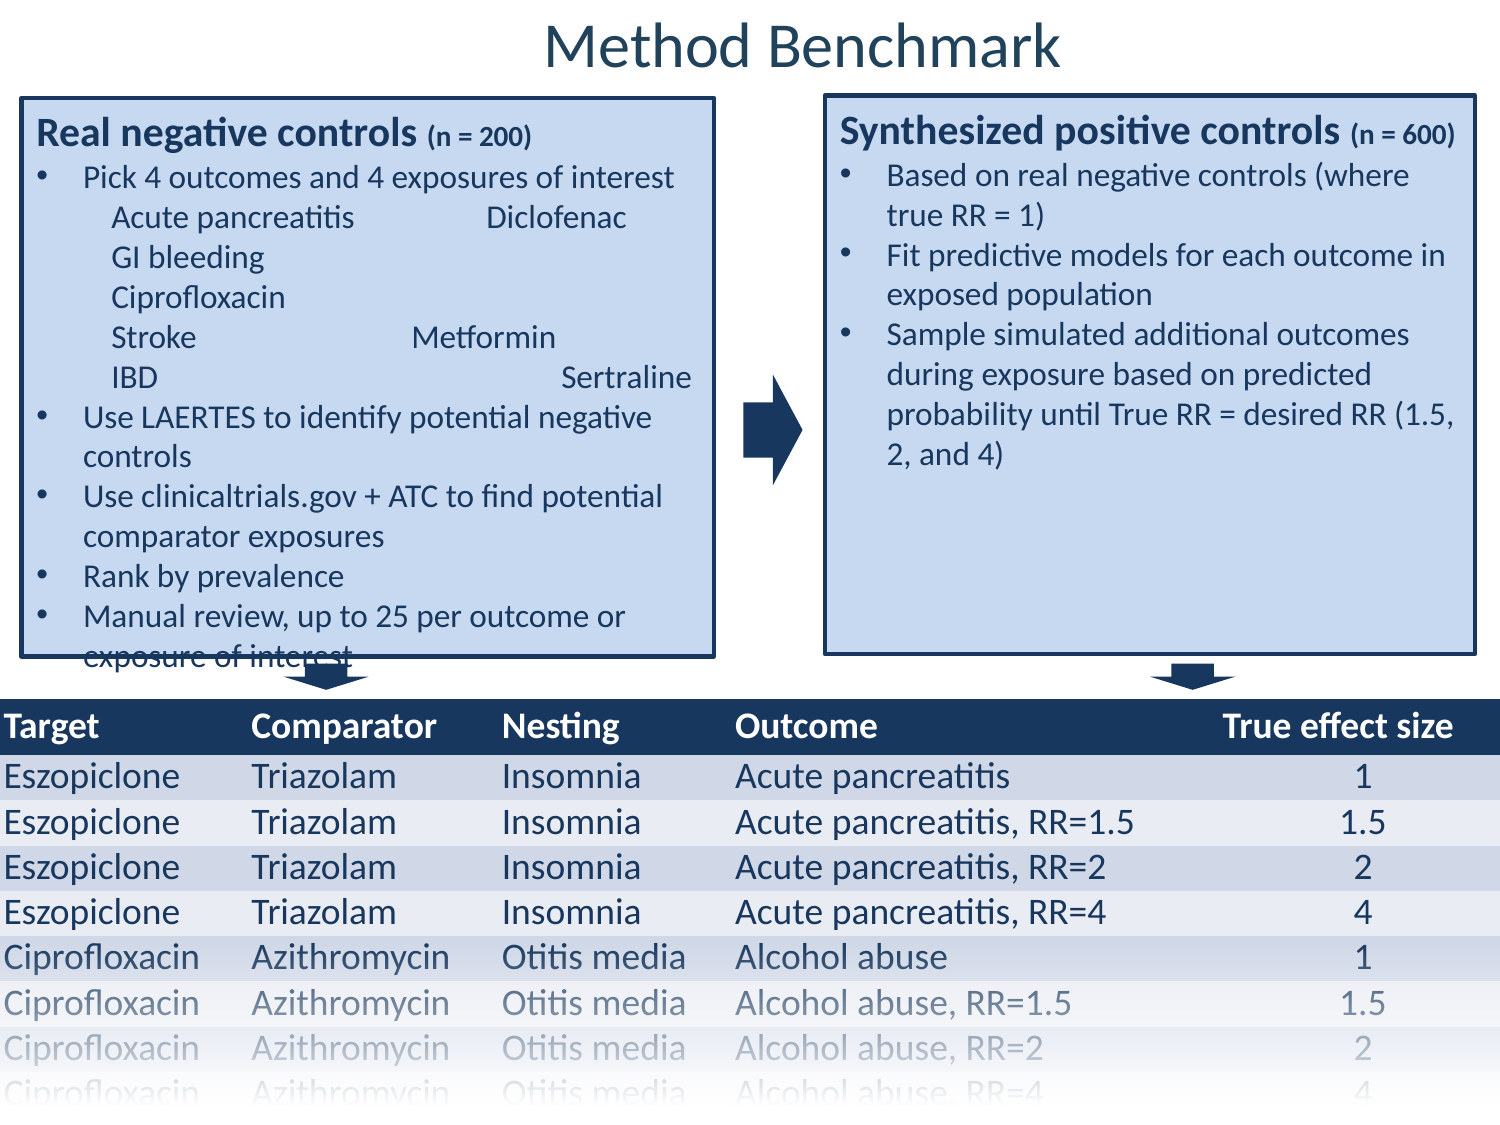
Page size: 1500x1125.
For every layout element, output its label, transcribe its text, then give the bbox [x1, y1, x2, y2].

table_cell Triazolam [248, 846, 498, 891]
table_header Nesting [498, 699, 731, 755]
text_box Real negative controls (n = 200) Pick 4 outcomes and 4 exposures of interest Acute pancreatitis Diclofenac GI bleeding Ciprofloxacin Stroke Metformin IBD Sertraline Use LAERTES to identify potential negative controls Use clinicaltrials.gov + ATC to find potential comparator exposures Rank by prevalence Manual review, up to 25 per outcome or exposure of interest [19, 96, 716, 659]
table_header True effect size [1219, 699, 1500, 755]
text_box [0, 939, 1500, 1125]
table_cell Insomnia [498, 846, 731, 891]
table_cell Acute pancreatitis, RR=4 [731, 891, 1219, 936]
table_cell Eszopiclone [0, 846, 248, 891]
table_header Outcome [731, 699, 1219, 755]
text_box [281, 661, 371, 692]
table_cell 4 [1219, 891, 1500, 936]
table_cell Insomnia [498, 755, 731, 800]
table_cell 1 [1219, 755, 1500, 800]
table_cell Acute pancreatitis, RR=1.5 [731, 800, 1219, 846]
table_cell 1.5 [1219, 800, 1500, 846]
table_cell Triazolam [248, 891, 498, 936]
table_cell 2 [1219, 846, 1500, 891]
table_cell Acute pancreatitis [731, 755, 1219, 800]
text_box [1147, 661, 1238, 692]
text_box [741, 372, 805, 488]
table_cell Triazolam [248, 800, 498, 846]
table_cell Eszopiclone [0, 800, 248, 846]
table_cell Triazolam [248, 755, 498, 800]
table_cell Eszopiclone [0, 755, 248, 800]
table_header Comparator [248, 699, 498, 755]
text_box [0, 0, 1500, 699]
table_cell Insomnia [498, 800, 731, 846]
table_cell Eszopiclone [0, 891, 248, 936]
text_box Synthesized positive controls (n = 600) Based on real negative controls (where true RR = 1) Fit predictive models for each outcome in exposed population Sample simulated additional outcomes during exposure based on predicted probability until True RR = desired RR (1.5, 2, and 4) [823, 93, 1477, 656]
table_cell Insomnia [498, 891, 731, 936]
table_header Target [0, 699, 248, 755]
table_cell Acute pancreatitis, RR=2 [731, 846, 1219, 891]
title Method Benchmark [183, 0, 1422, 88]
